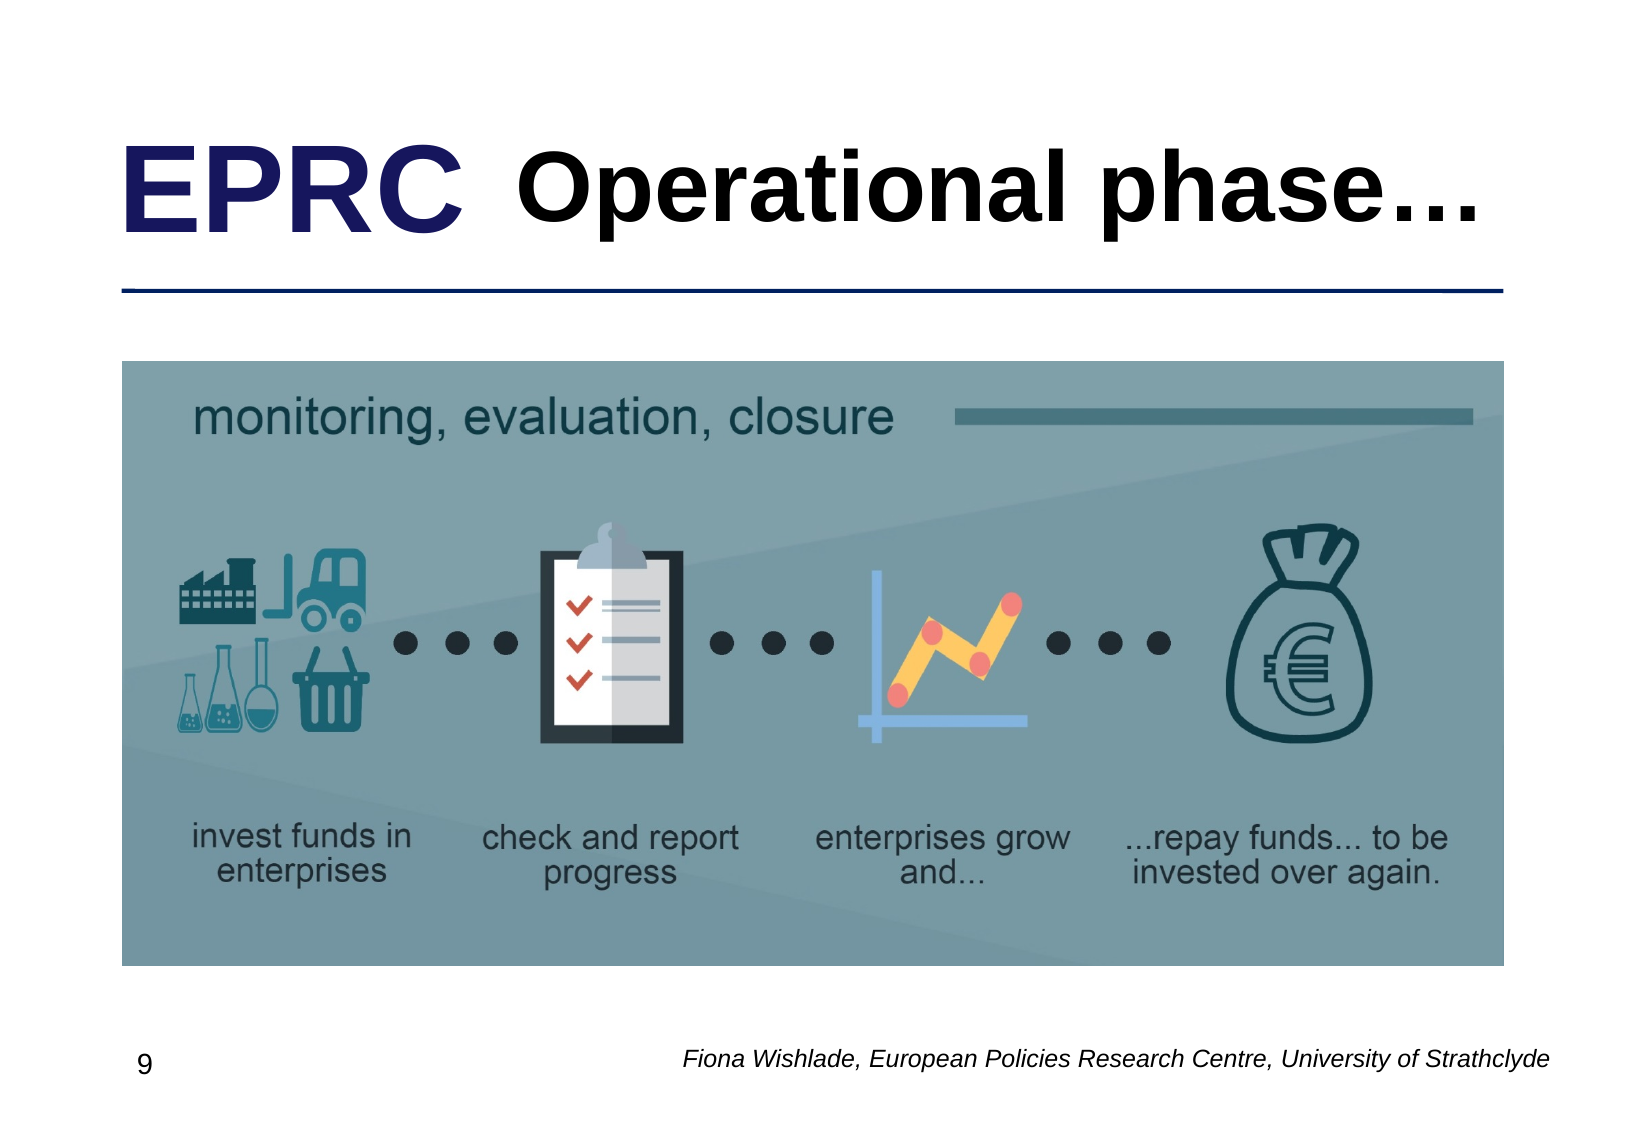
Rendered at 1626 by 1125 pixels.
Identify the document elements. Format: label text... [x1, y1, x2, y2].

footer Fiona Wishlade, European Policies Research Centre, University of Strathclyde [287, 1034, 1568, 1090]
text_box Operational phase… [499, 113, 1504, 249]
slide_number 9 [121, 1037, 258, 1088]
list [121, 361, 1504, 967]
